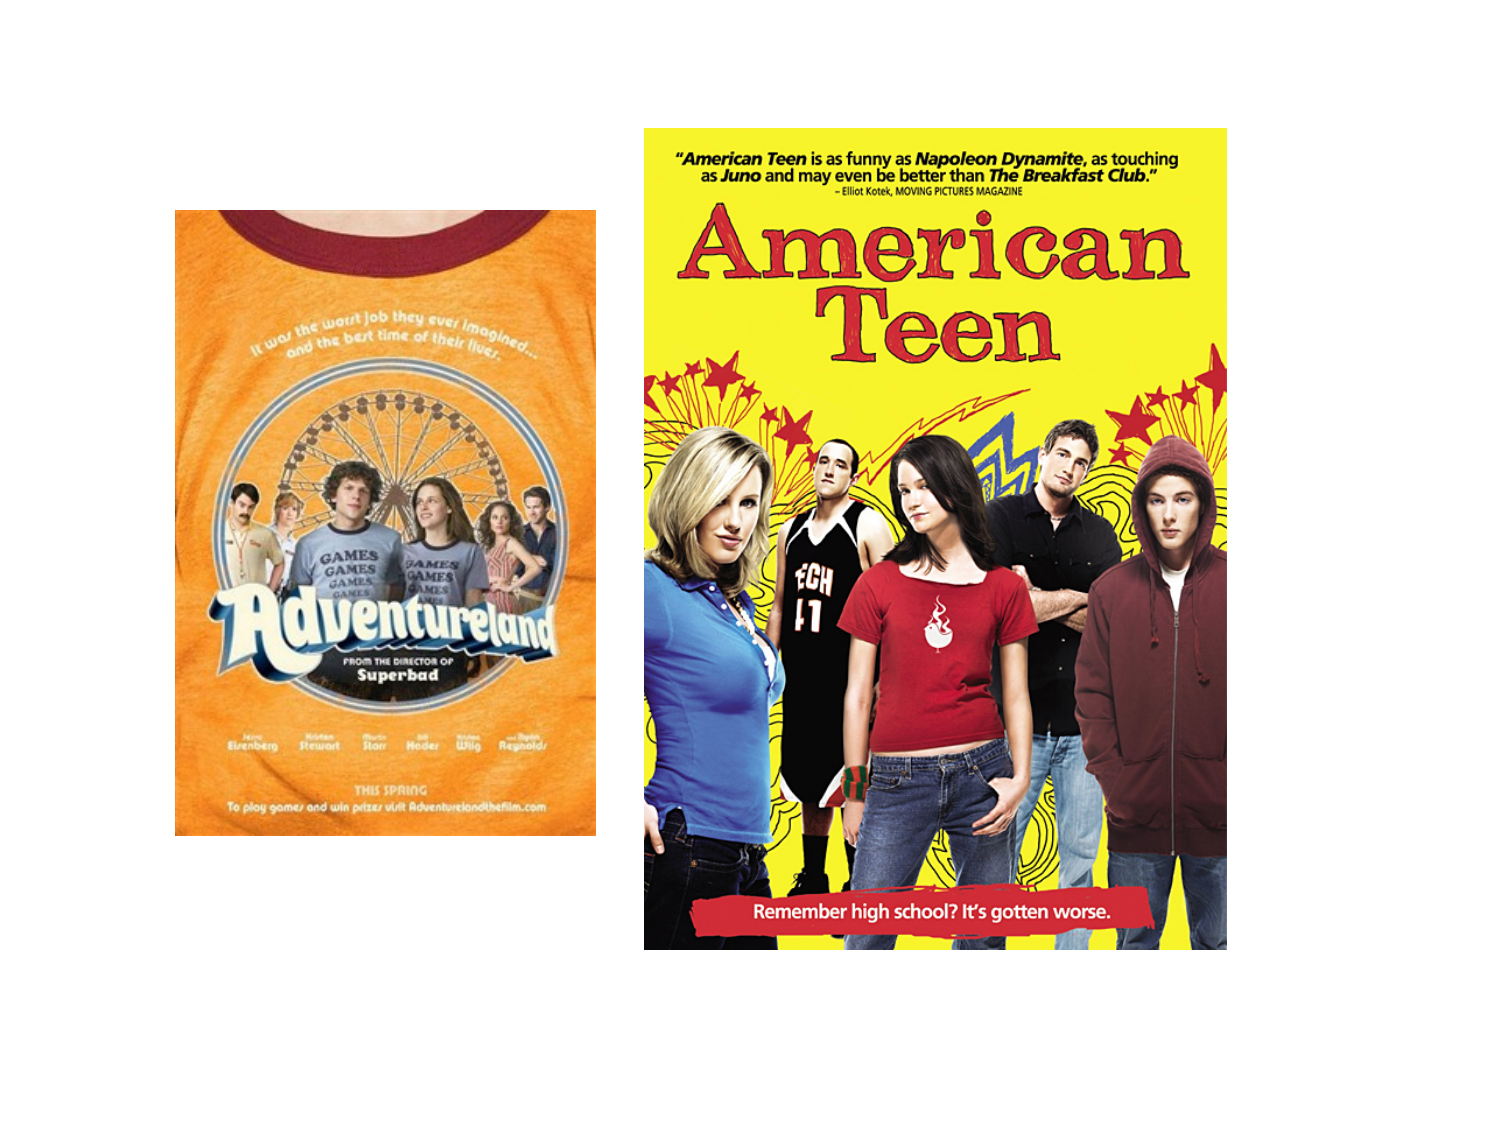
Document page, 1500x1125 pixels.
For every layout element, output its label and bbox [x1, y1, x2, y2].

picture [644, 128, 1227, 950]
picture [175, 210, 597, 837]
